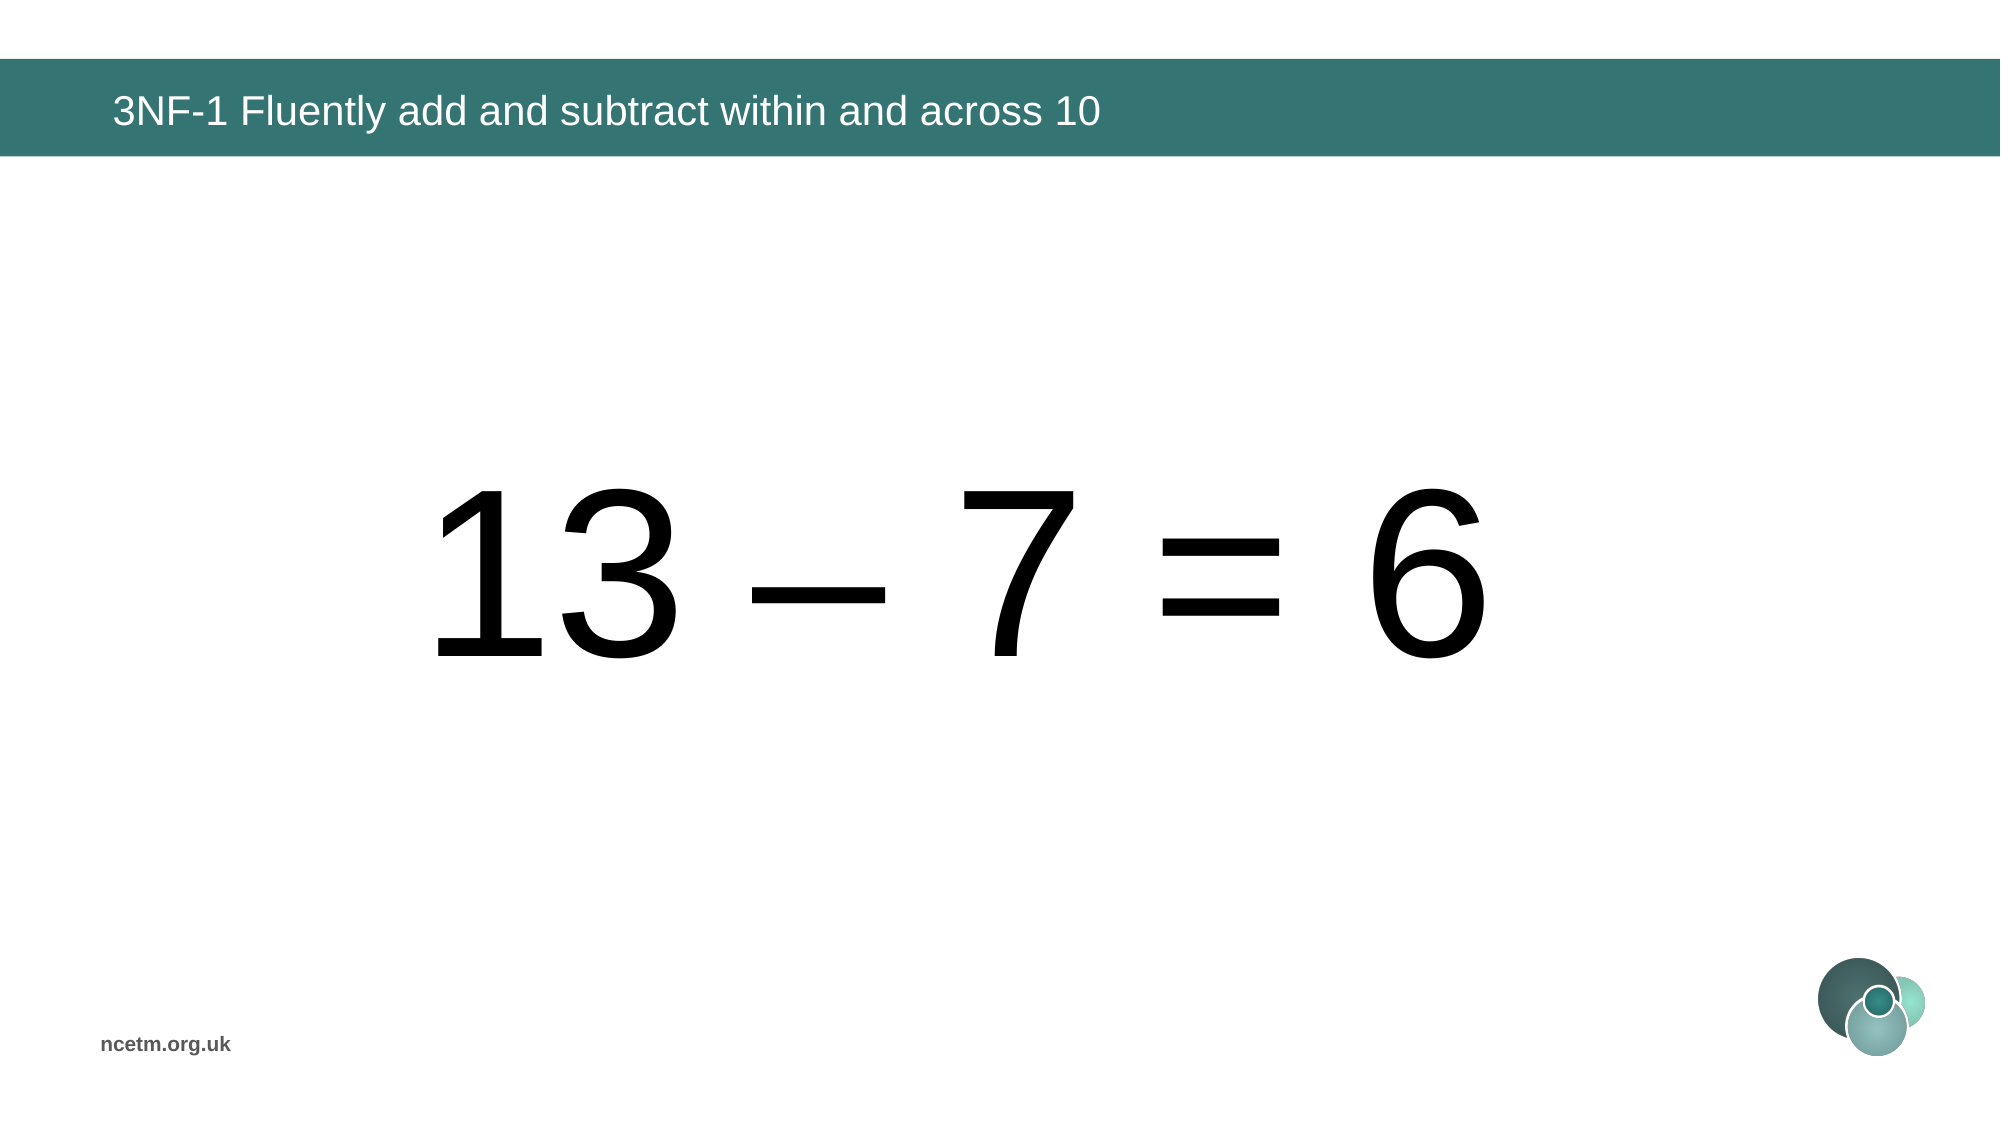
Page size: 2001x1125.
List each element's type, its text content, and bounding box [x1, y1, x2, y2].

title 3NF-1 Fluently add and subtract within and across 10 [97, 76, 1945, 147]
text_box 6 [1346, 409, 1510, 712]
picture [1818, 958, 1925, 1056]
text_box 13 – 7 = [405, 409, 1346, 712]
